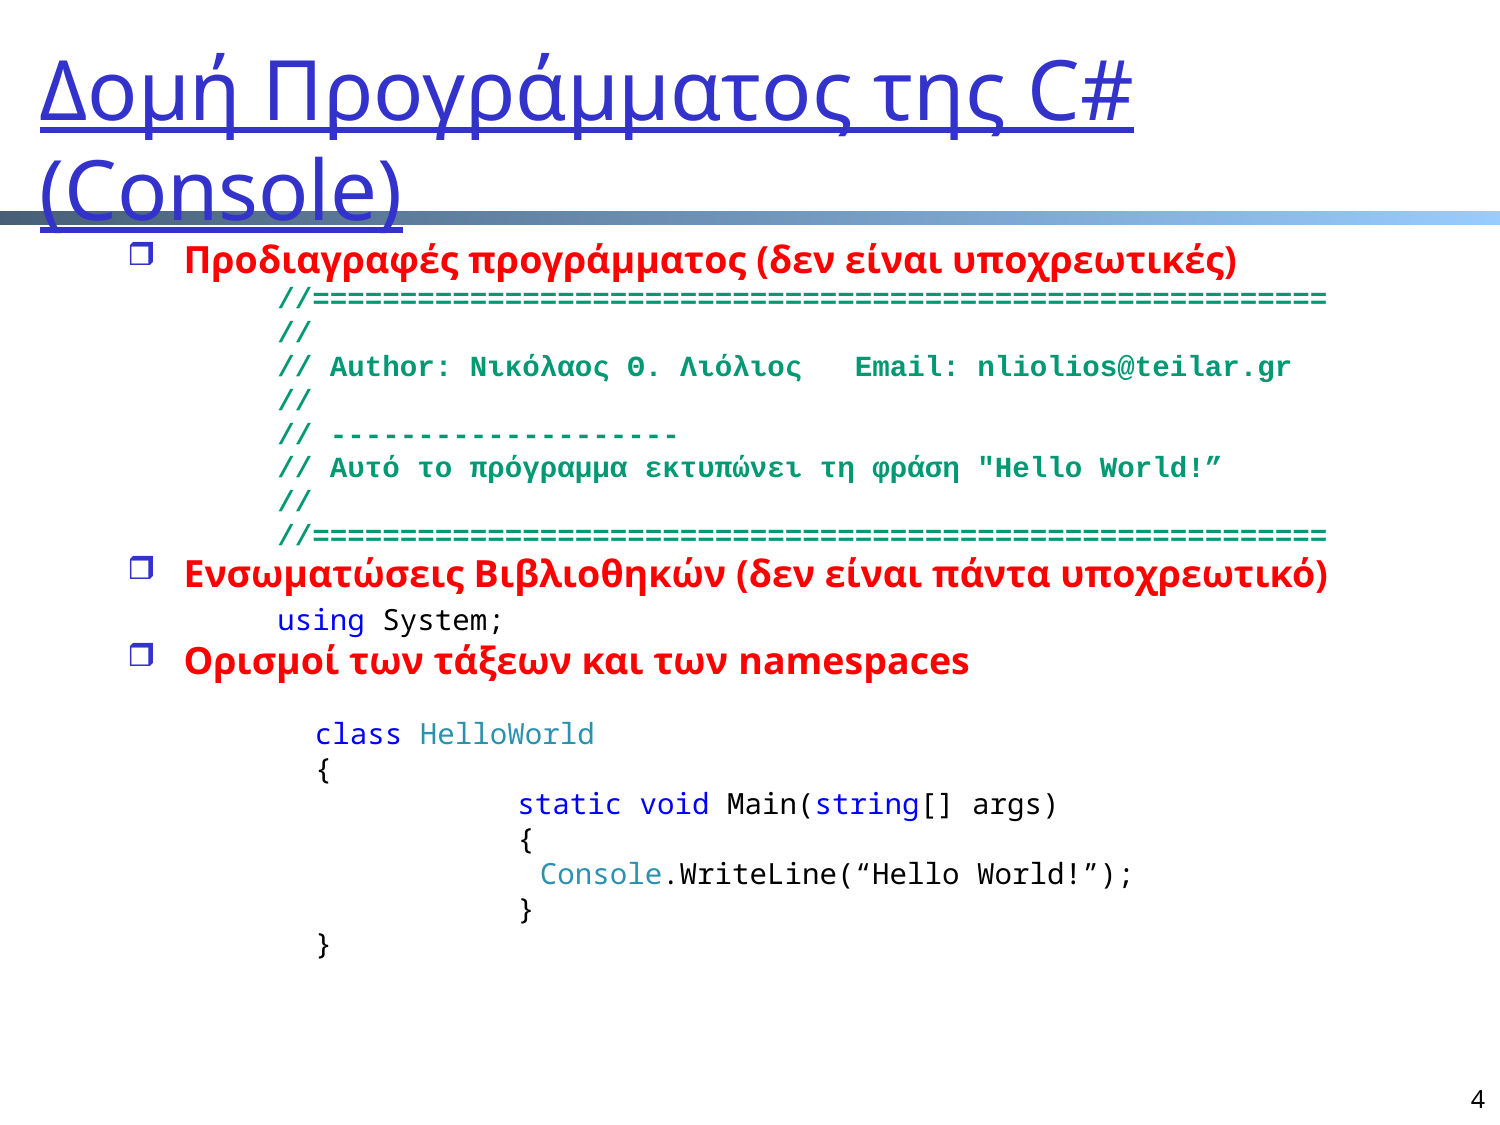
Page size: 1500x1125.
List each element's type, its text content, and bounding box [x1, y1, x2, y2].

slide_number 4 [1150, 1049, 1500, 1125]
text_box Δομή Προγράμματος της C# (Console) [24, 50, 1500, 225]
text_box Προδιαγραφές προγράμματος (δεν είναι υποχρεωτικές) //========================================================== // // Author: Νικόλαος Θ. Λιόλιος Email: nliolios@teilar.gr // // -------------------- // Αυτό το πρόγραμμα εκτυπώνει τη φράση "Hello World!” // //========================================================== Ενσωματώσεις Βιβλιοθηκών (δεν είναι πάντα υποχρεωτικό) using System; Ορισμοί των τάξεων και των namespaces class HelloWorld { static void Main(string[] args) { Console.WriteLine(“Hello World!”); } } [112, 237, 1388, 1100]
